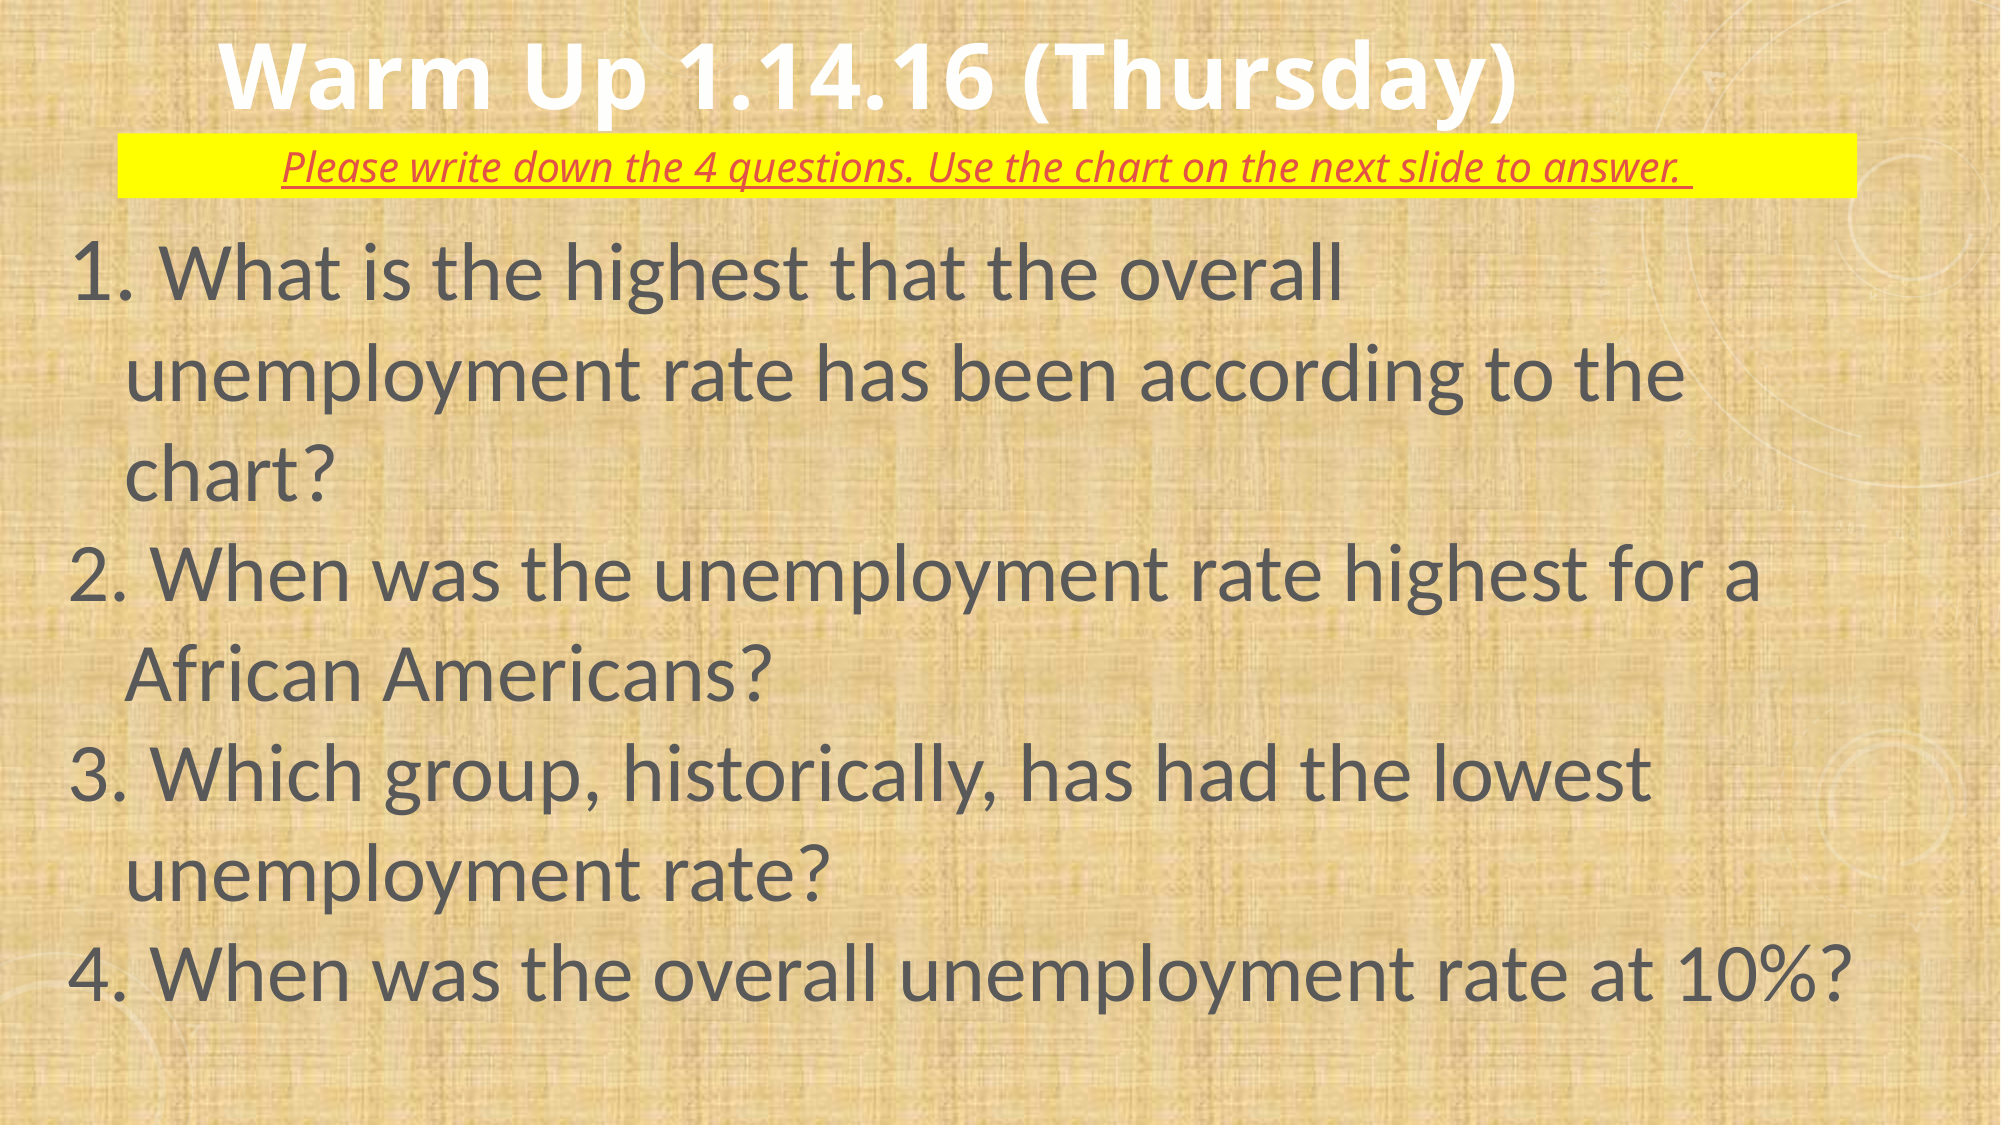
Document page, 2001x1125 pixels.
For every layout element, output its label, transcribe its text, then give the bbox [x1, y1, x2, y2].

text_box What is the highest that the overall unemployment rate has been according to the chart? When was the unemployment rate highest for a African Americans? Which group, historically, has had the lowest unemployment rate? When was the overall unemployment rate at 10%? [53, 201, 1881, 1116]
text_box Warm Up 1.14.16 (Thursday) [0, 10, 1740, 136]
text_box Please write down the 4 questions. Use the chart on the next slide to answer. [117, 133, 1858, 199]
picture [0, 0, 2001, 1125]
